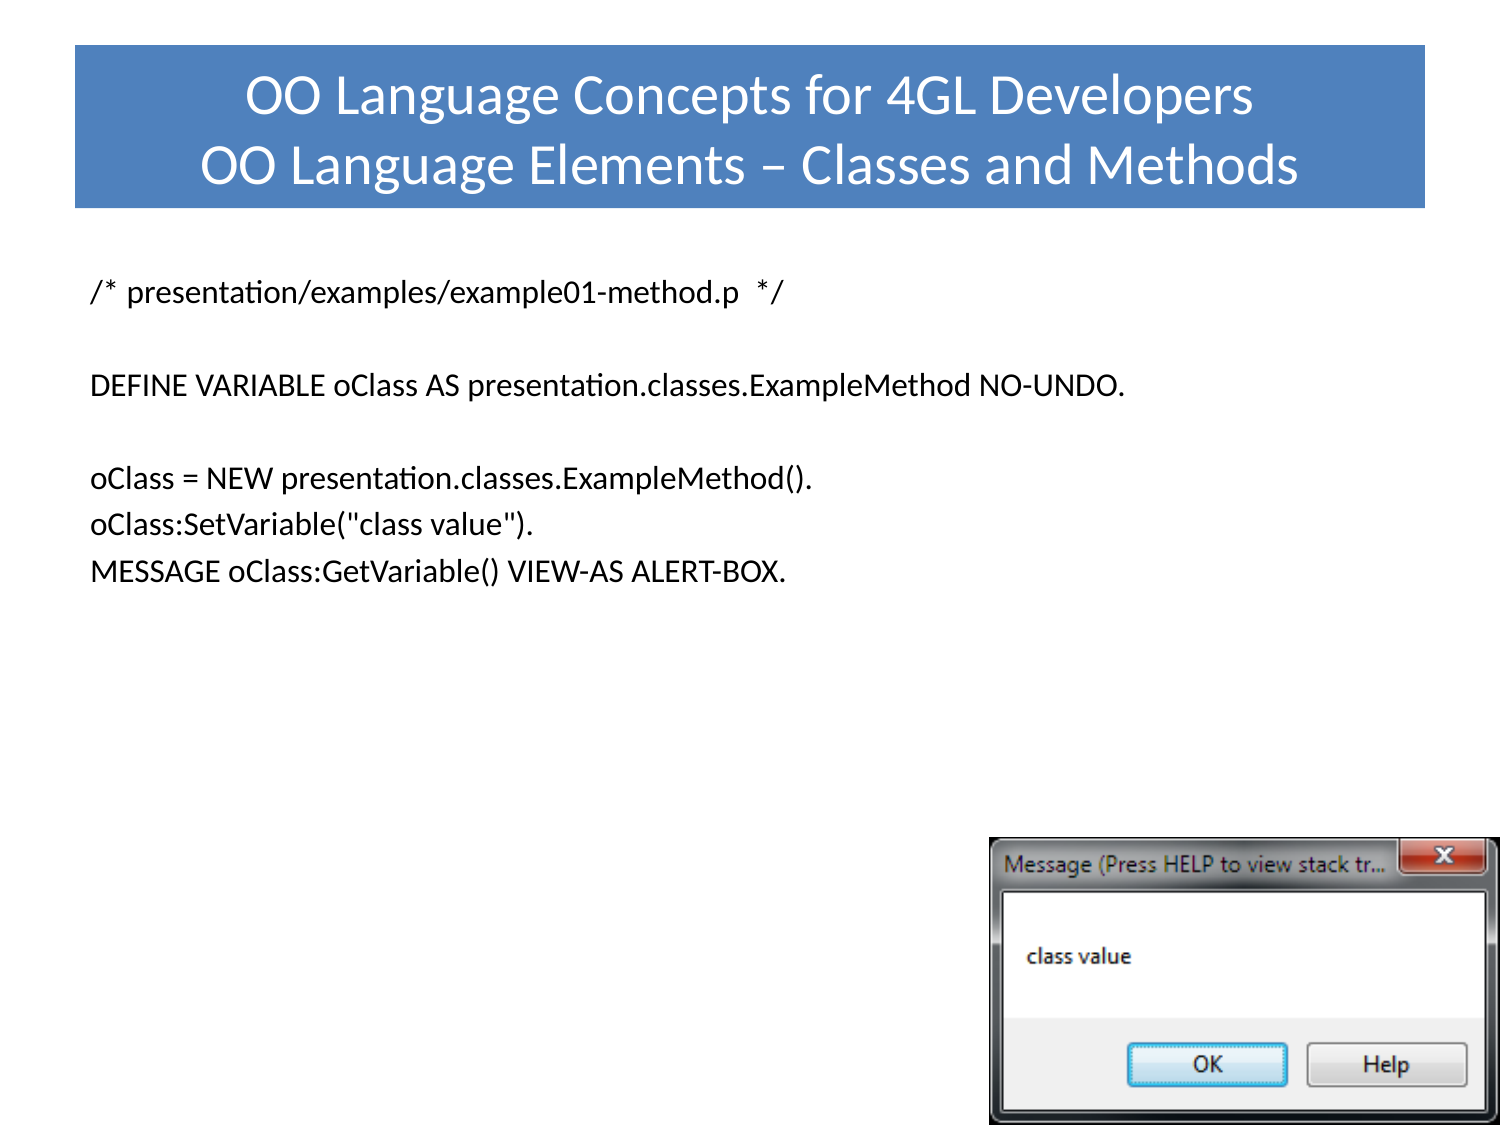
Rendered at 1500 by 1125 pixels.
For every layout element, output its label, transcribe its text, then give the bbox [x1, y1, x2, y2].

list /* presentation/examples/example01-method.p */ DEFINE VARIABLE oClass AS presentation.classes.ExampleMethod NO-UNDO. oClass = NEW presentation.classes.ExampleMethod(). oClass:SetVariable("class value"). MESSAGE oClass:GetVariable() VIEW-AS ALERT-BOX. [75, 262, 1425, 1005]
picture [989, 836, 1500, 1125]
title OO Language Concepts for 4GL Developers OO Language Elements – Classes and Methods [75, 45, 1425, 209]
